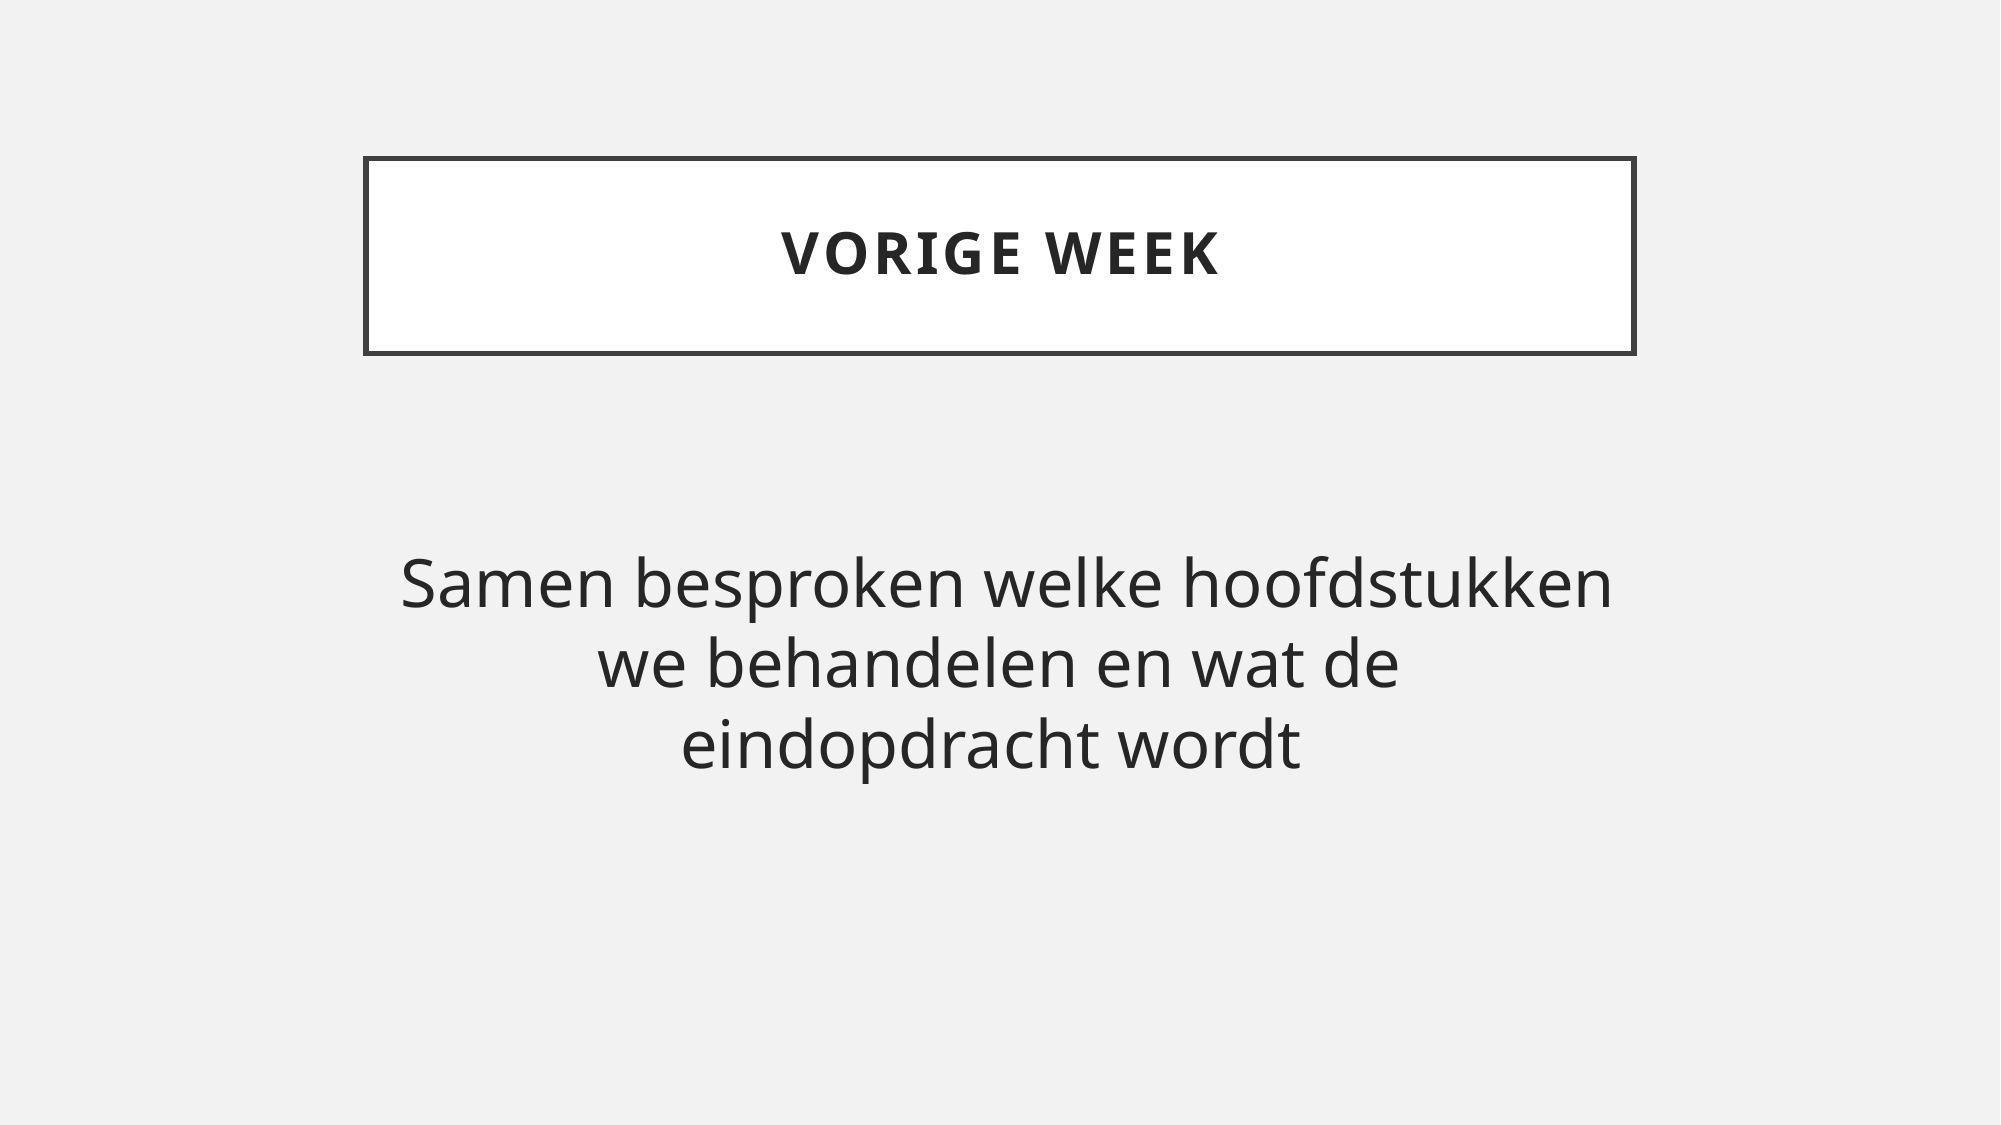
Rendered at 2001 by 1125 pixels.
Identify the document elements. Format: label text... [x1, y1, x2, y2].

title Vorige week [363, 156, 1637, 356]
list Samen besproken welke hoofdstukken we behandelen en wat de eindopdracht wordt [366, 432, 1634, 942]
